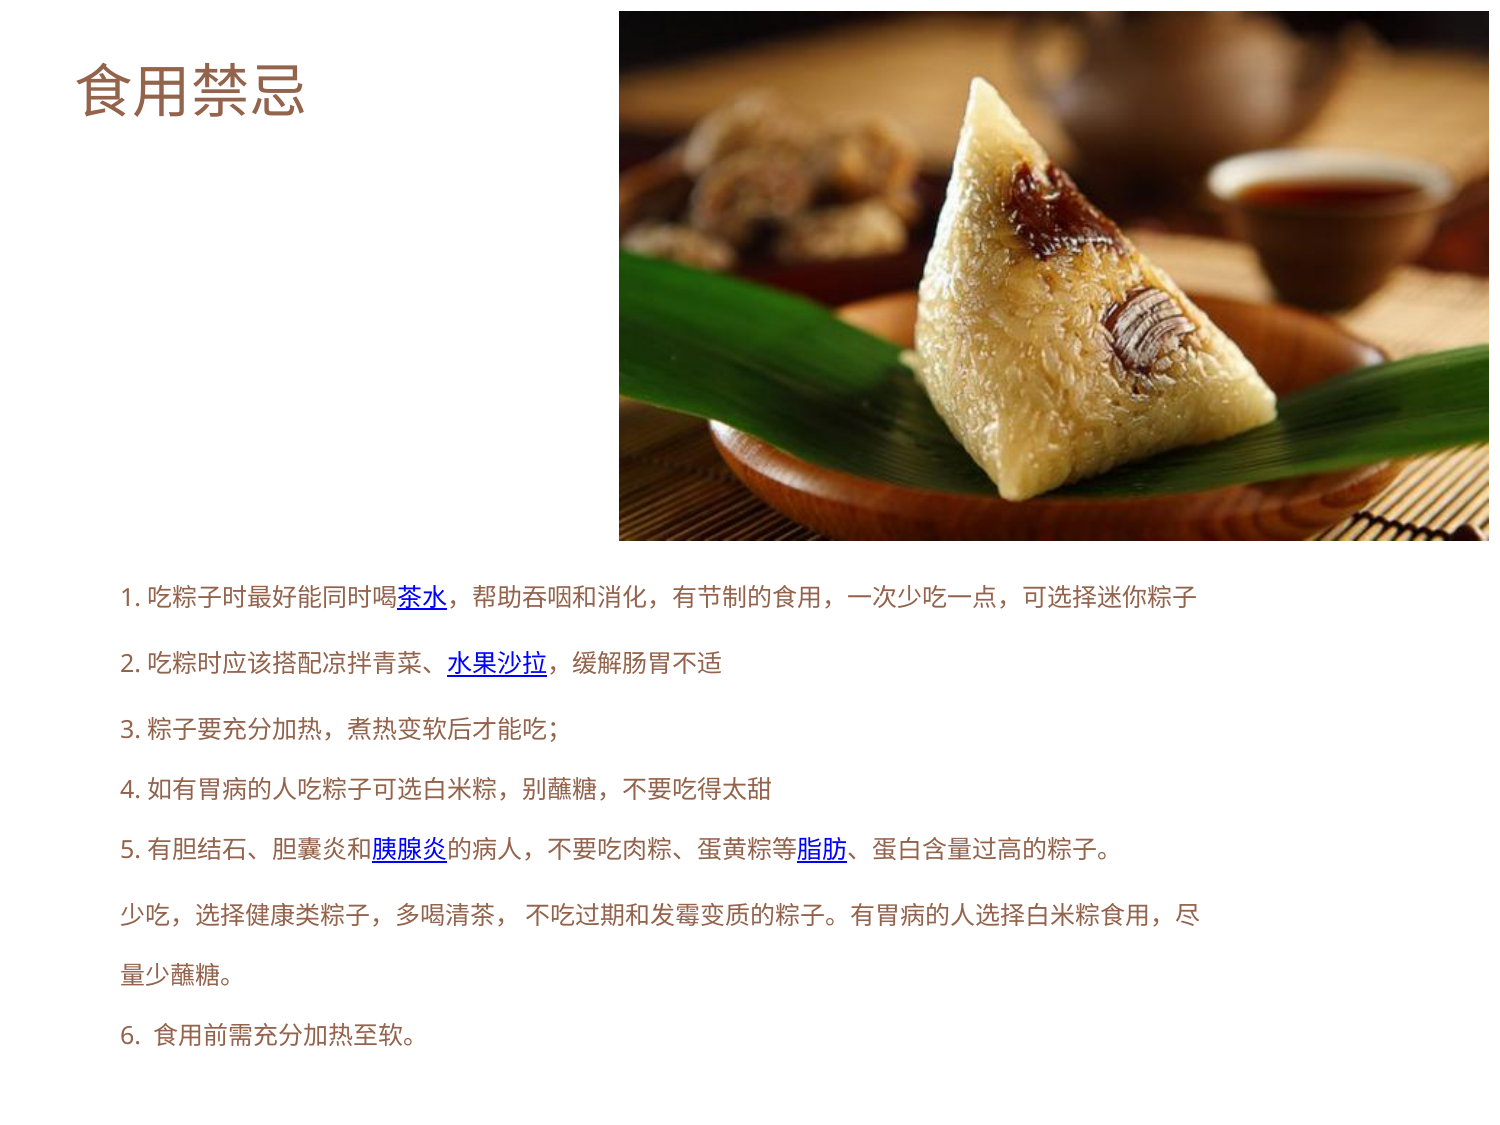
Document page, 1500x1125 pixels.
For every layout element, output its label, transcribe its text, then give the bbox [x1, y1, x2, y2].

text_box 食用禁忌 [60, 46, 323, 132]
picture [618, 11, 1489, 541]
text_box 1.吃粽子时最好能同时喝茶水，帮助吞咽和消化，有节制的食用，一次少吃一点，可选择迷你粽子 2.吃粽时应该搭配凉拌青菜、水果沙拉，缓解肠胃不适 3.粽子要充分加热，煮热变软后才能吃； 4.如有胃病的人吃粽子可选白米粽，别蘸糖，不要吃得太甜 5.有胆结石、胆囊炎和胰腺炎的病人，不要吃肉粽、蛋黄粽等脂肪、蛋白含量过高的粽子。 少吃，选择健康类粽子，多喝清茶， 不吃过期和发霉变质的粽子。有胃病的人选择白米粽食用，尽 量少蘸糖。 6. 食用前需充分加热至软。 [105, 574, 1254, 1087]
